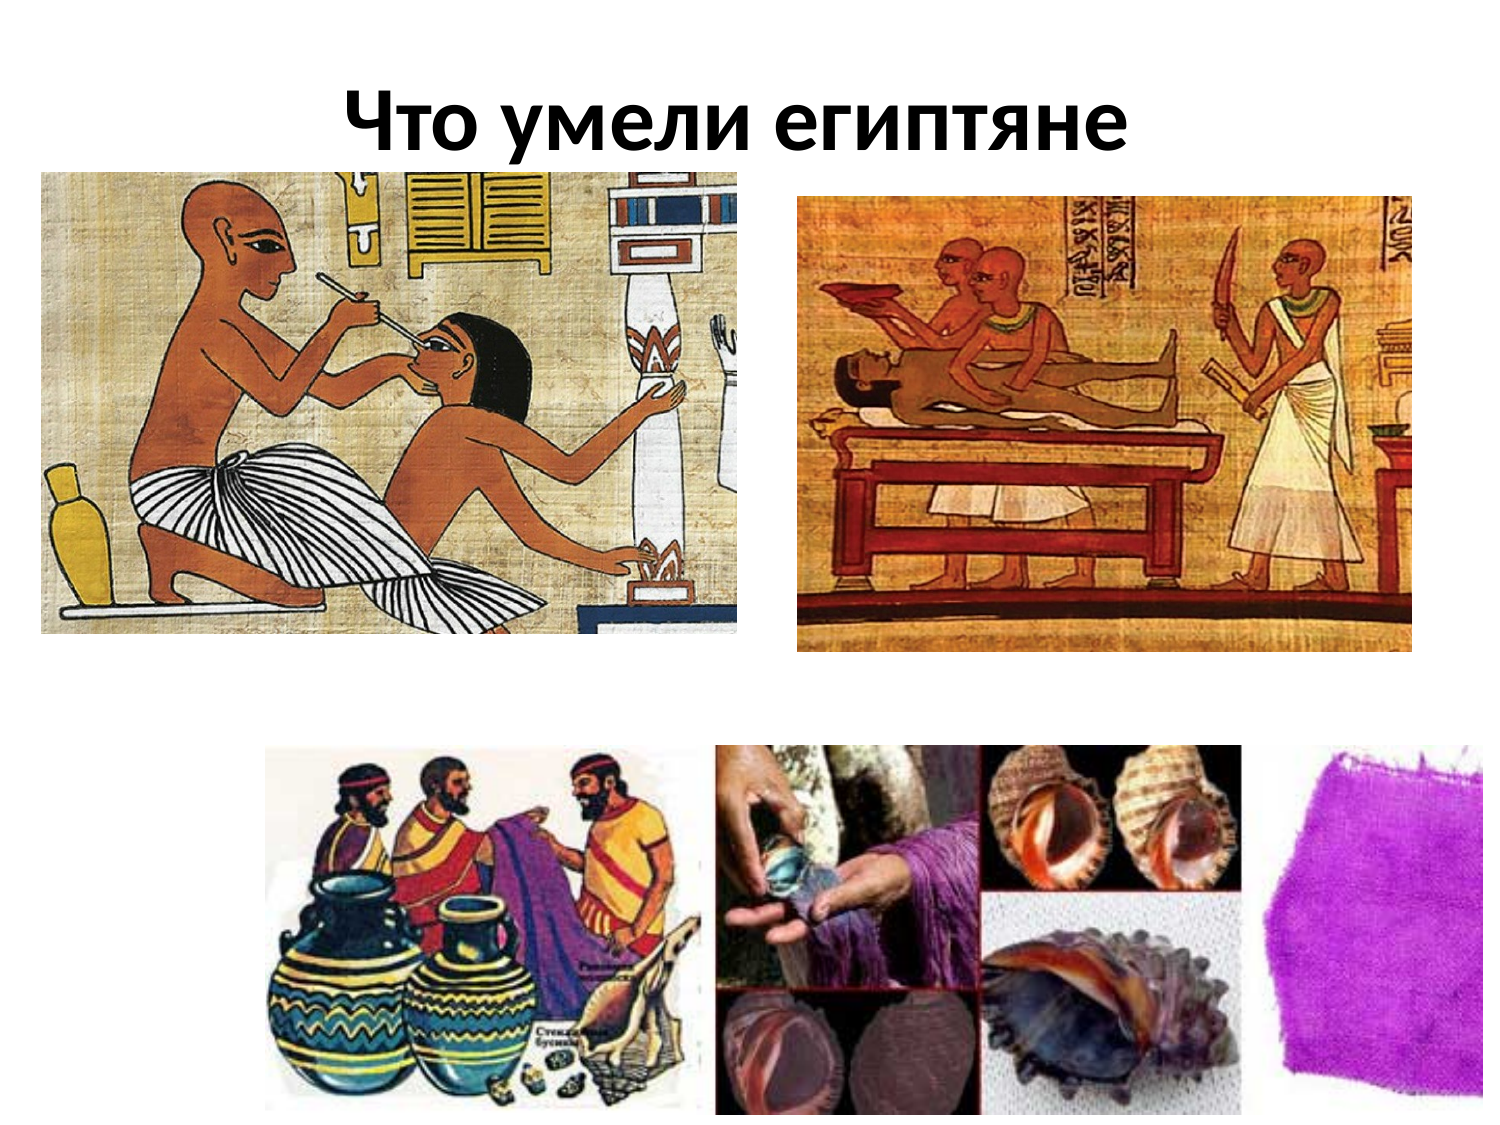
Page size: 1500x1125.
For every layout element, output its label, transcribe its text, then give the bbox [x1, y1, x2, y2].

title Что умели египтяне [75, 19, 1400, 209]
picture [265, 745, 1483, 1116]
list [40, 172, 737, 634]
picture [797, 196, 1412, 653]
